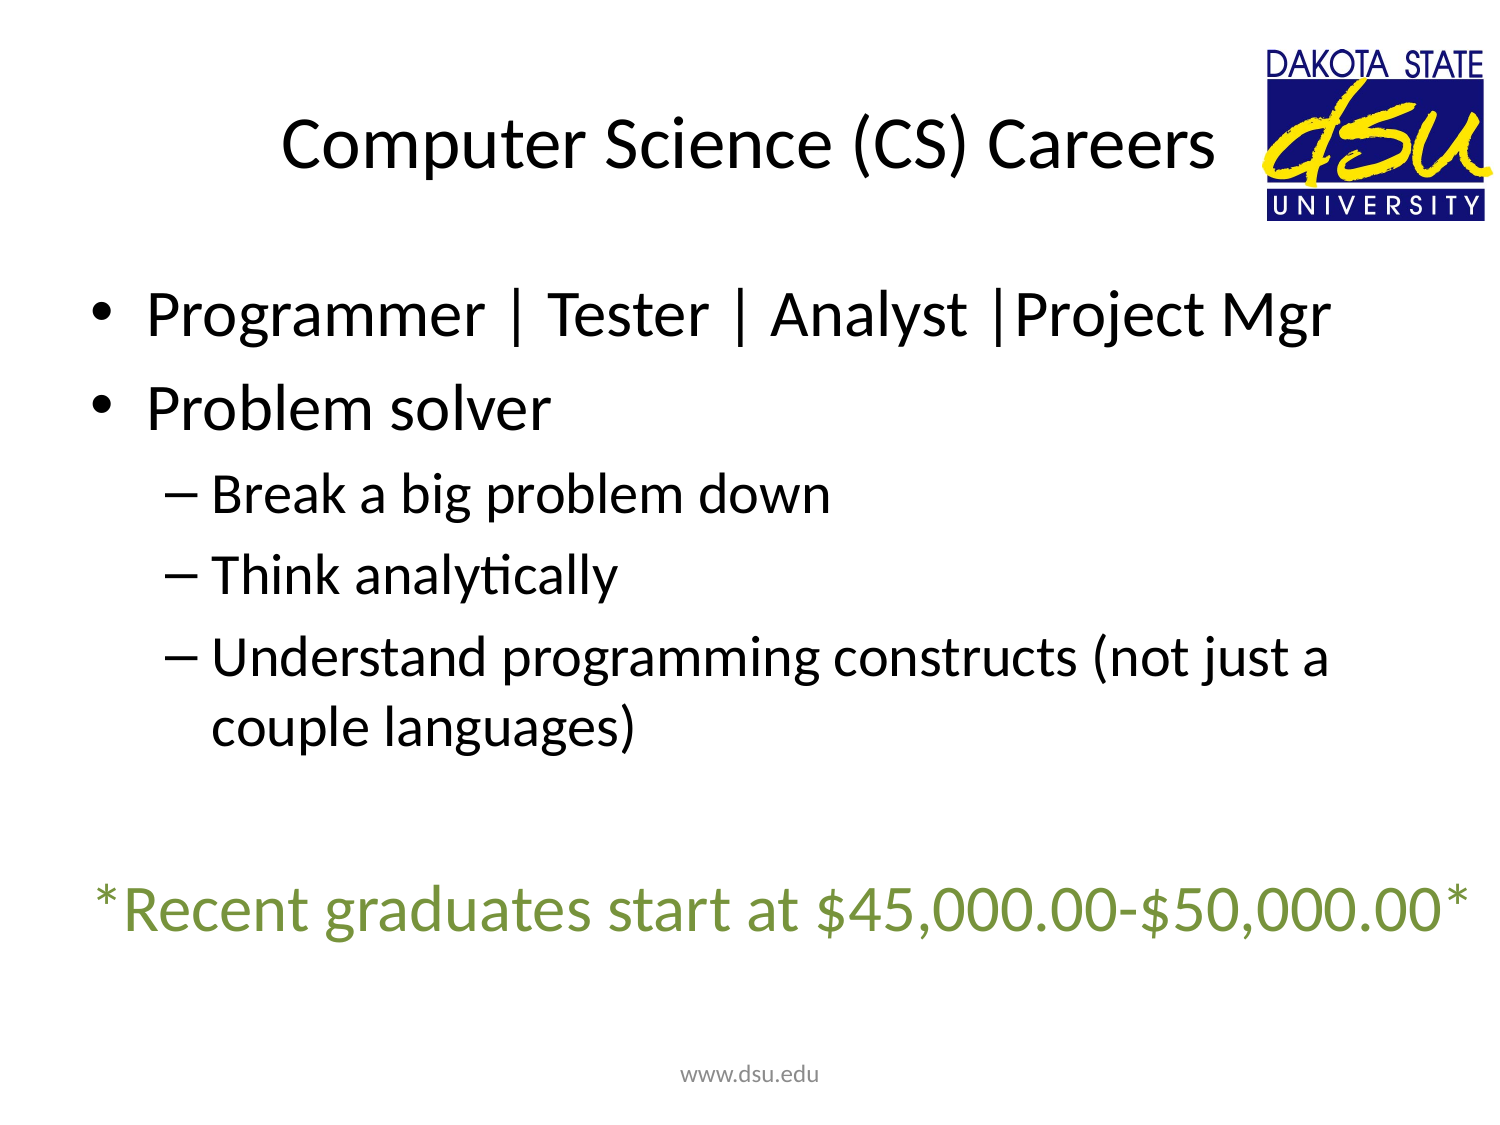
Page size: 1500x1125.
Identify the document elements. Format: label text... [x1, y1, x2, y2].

picture [1425, 49, 1494, 221]
footer www.dsu.edu [512, 1042, 988, 1103]
title Computer Science (CS) Careers [75, 45, 1425, 233]
list Programmer | Tester | Analyst |Project Mgr Problem solver Break a big problem down Think analytically Understand programming constructs (not just a couple languages) *Recent graduates start at $45,000.00-$50,000.00* [75, 262, 1500, 1005]
